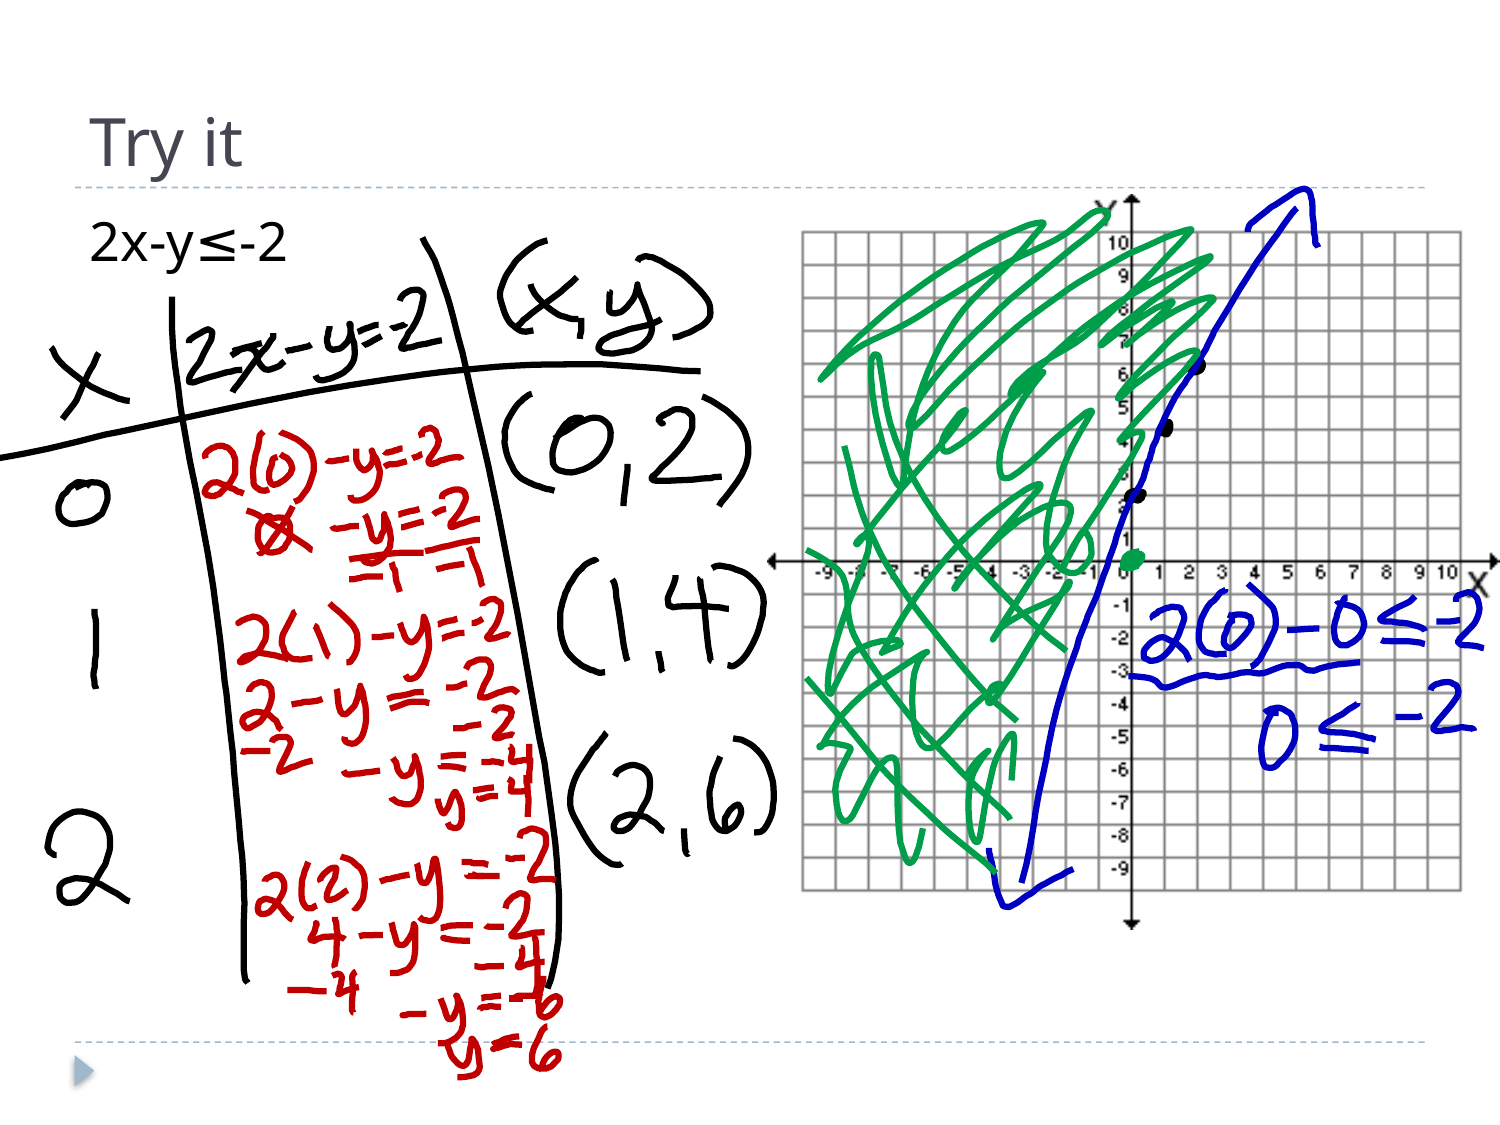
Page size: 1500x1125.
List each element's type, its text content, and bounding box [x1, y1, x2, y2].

text_box [518, 827, 557, 882]
text_box [437, 791, 463, 829]
text_box [398, 508, 420, 516]
text_box [314, 323, 356, 382]
text_box [348, 551, 424, 561]
text_box [241, 681, 283, 731]
text_box [551, 416, 612, 474]
text_box [257, 520, 275, 548]
text_box [331, 525, 359, 530]
text_box [300, 861, 318, 910]
text_box [50, 346, 88, 382]
text_box [287, 989, 327, 993]
text_box [280, 610, 313, 661]
text_box [420, 426, 463, 465]
text_box [361, 557, 385, 565]
text_box [622, 463, 629, 507]
title Try it [75, 24, 1425, 188]
text_box [171, 296, 186, 417]
text_box [465, 658, 519, 699]
text_box [92, 608, 97, 690]
text_box [46, 810, 130, 904]
text_box [283, 519, 291, 533]
text_box [358, 934, 383, 938]
text_box [340, 855, 366, 910]
text_box [362, 513, 392, 556]
text_box [612, 764, 665, 832]
text_box [390, 755, 422, 806]
text_box [389, 700, 430, 710]
text_box [279, 431, 315, 503]
text_box [711, 564, 761, 668]
text_box [732, 737, 761, 834]
text_box [412, 453, 423, 460]
text_box [389, 922, 417, 974]
text_box [349, 575, 383, 581]
text_box [472, 786, 495, 791]
text_box [481, 760, 504, 765]
text_box [499, 239, 548, 333]
text_box [481, 994, 502, 1000]
text_box [478, 795, 499, 800]
text_box [383, 447, 403, 454]
text_box [309, 922, 335, 942]
text_box [569, 732, 623, 866]
text_box [699, 577, 713, 662]
text_box [231, 333, 275, 393]
text_box [503, 393, 555, 492]
text_box [446, 1038, 481, 1078]
text_box [474, 965, 504, 969]
text_box [517, 276, 578, 327]
list 2x-y≤-2 [75, 200, 1425, 1010]
text_box [371, 634, 395, 638]
picture [767, 194, 1500, 931]
text_box [61, 352, 100, 420]
text_box [257, 358, 285, 371]
text_box [442, 632, 465, 640]
text_box [507, 778, 526, 793]
text_box [703, 592, 718, 609]
text_box [421, 237, 467, 370]
text_box [701, 395, 750, 507]
text_box [533, 934, 539, 992]
text_box [258, 505, 294, 554]
text_box [468, 546, 484, 587]
text_box [415, 858, 441, 922]
text_box [326, 457, 350, 462]
text_box [184, 435, 249, 984]
text_box [203, 445, 245, 497]
text_box [667, 575, 703, 608]
text_box [683, 828, 689, 855]
text_box [446, 682, 468, 689]
text_box [257, 874, 294, 921]
text_box [437, 618, 458, 626]
text_box [281, 528, 313, 551]
text_box [636, 255, 712, 339]
text_box [188, 328, 243, 384]
text_box [230, 347, 258, 359]
text_box [449, 400, 560, 989]
text_box [271, 736, 313, 773]
text_box [657, 651, 664, 673]
text_box [399, 288, 443, 350]
text_box [285, 343, 312, 353]
text_box [440, 924, 473, 929]
text_box [357, 324, 379, 333]
text_box [492, 1043, 523, 1050]
text_box [461, 861, 489, 866]
text_box [439, 765, 467, 770]
text_box [244, 342, 263, 347]
text_box [432, 508, 447, 516]
text_box [265, 531, 291, 554]
text_box [525, 774, 530, 817]
text_box [237, 615, 289, 663]
text_box [291, 698, 323, 706]
text_box [383, 460, 408, 468]
text_box [319, 866, 349, 901]
text_box [529, 283, 550, 304]
text_box [379, 873, 410, 883]
text_box [479, 1005, 502, 1010]
text_box [85, 373, 130, 402]
text_box [545, 300, 579, 320]
text_box [708, 756, 742, 832]
text_box [492, 1035, 520, 1046]
text_box [531, 1025, 560, 1071]
text_box [509, 745, 528, 763]
text_box [386, 691, 424, 700]
text_box [351, 971, 357, 1014]
text_box [470, 873, 500, 877]
text_box [453, 723, 482, 730]
text_box [436, 563, 465, 571]
text_box [538, 957, 545, 963]
text_box [493, 706, 515, 739]
text_box [335, 684, 367, 745]
text_box [57, 481, 109, 525]
text_box [559, 559, 606, 674]
text_box [264, 515, 284, 525]
text_box [437, 994, 464, 1045]
text_box [512, 994, 543, 1000]
text_box [538, 975, 545, 995]
text_box [313, 625, 330, 658]
text_box [349, 448, 381, 502]
text_box [441, 488, 480, 528]
text_box [611, 578, 629, 662]
text_box [517, 947, 535, 969]
text_box [246, 509, 278, 528]
text_box [390, 562, 401, 593]
text_box [401, 520, 424, 529]
text_box [504, 892, 545, 938]
text_box [471, 618, 484, 624]
text_box [362, 335, 382, 347]
text_box [390, 323, 407, 330]
text_box [331, 972, 352, 995]
text_box [399, 615, 430, 680]
text_box [537, 995, 561, 1019]
text_box [485, 924, 504, 928]
text_box [328, 602, 359, 664]
text_box [1290, 187, 1312, 194]
text_box [333, 916, 339, 968]
text_box [268, 453, 289, 486]
text_box [0, 363, 701, 459]
text_box [482, 598, 510, 640]
text_box [650, 408, 714, 482]
text_box [442, 937, 471, 942]
text_box [342, 769, 381, 776]
text_box [440, 754, 466, 758]
text_box [424, 539, 480, 552]
text_box [252, 431, 270, 492]
text_box [597, 283, 662, 355]
